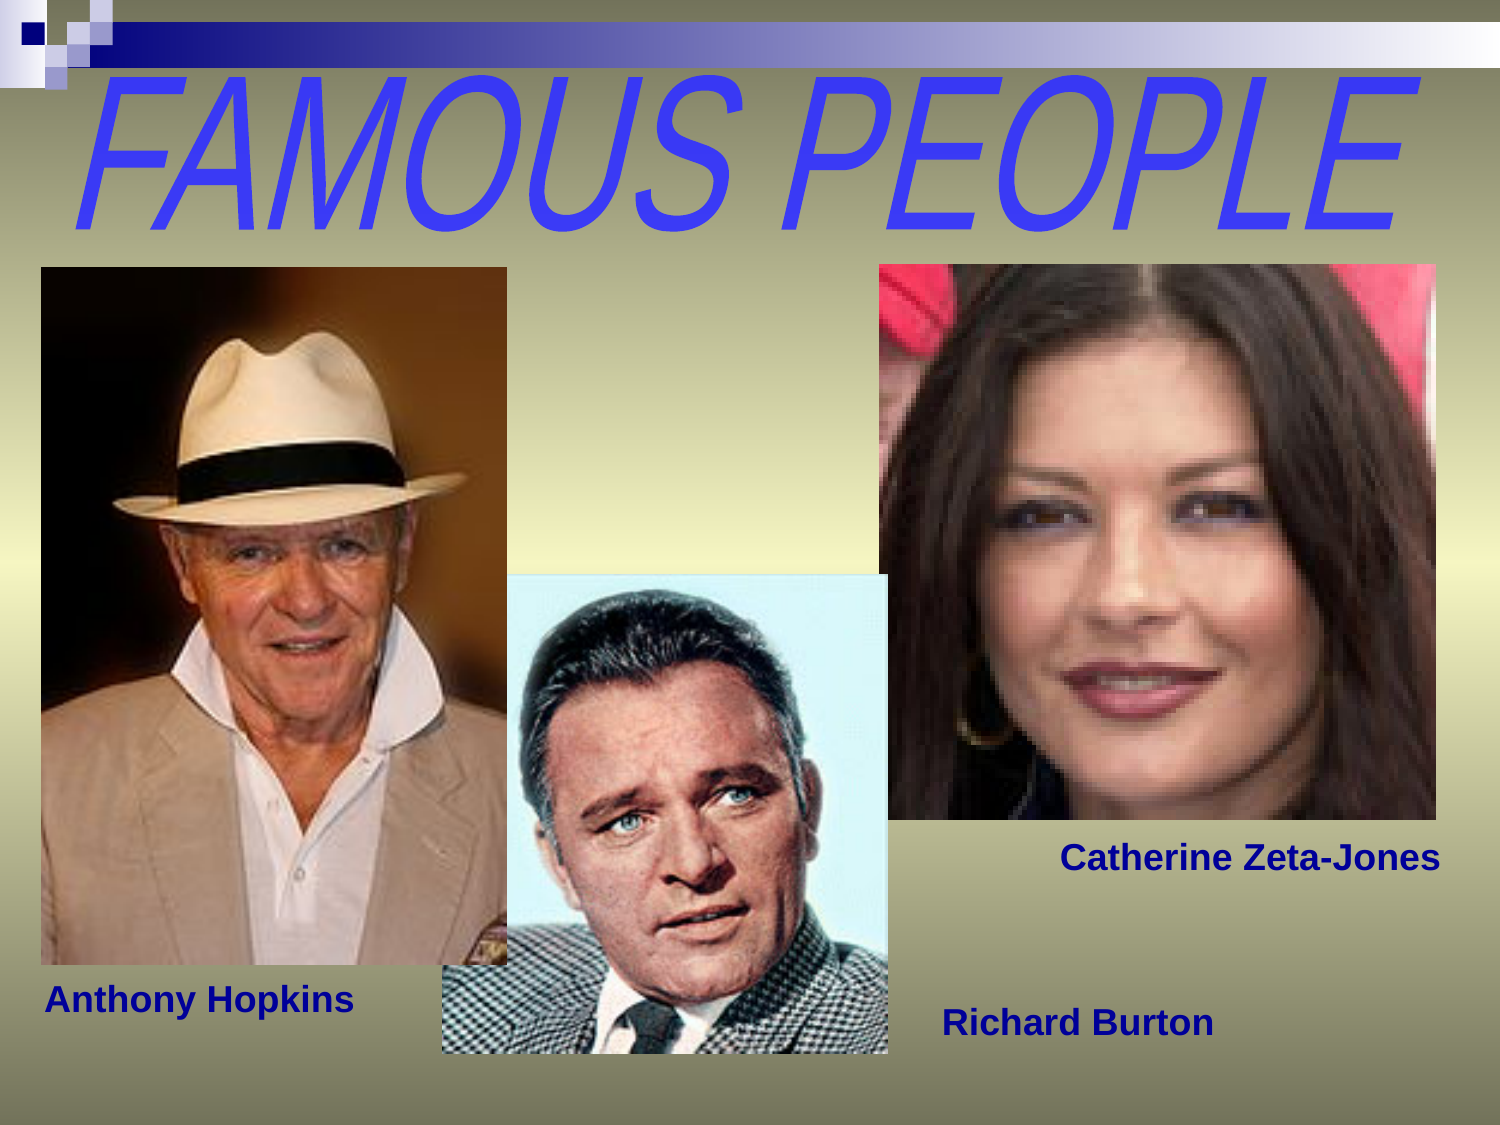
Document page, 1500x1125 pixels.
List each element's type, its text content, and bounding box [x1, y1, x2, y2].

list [879, 264, 1436, 820]
picture [442, 573, 888, 1055]
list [40, 266, 507, 965]
text_box Anthony Hopkins [29, 967, 437, 1028]
text_box Richard Burton [927, 990, 1273, 1125]
text_box Catherine Zeta-Jones [1045, 825, 1500, 976]
